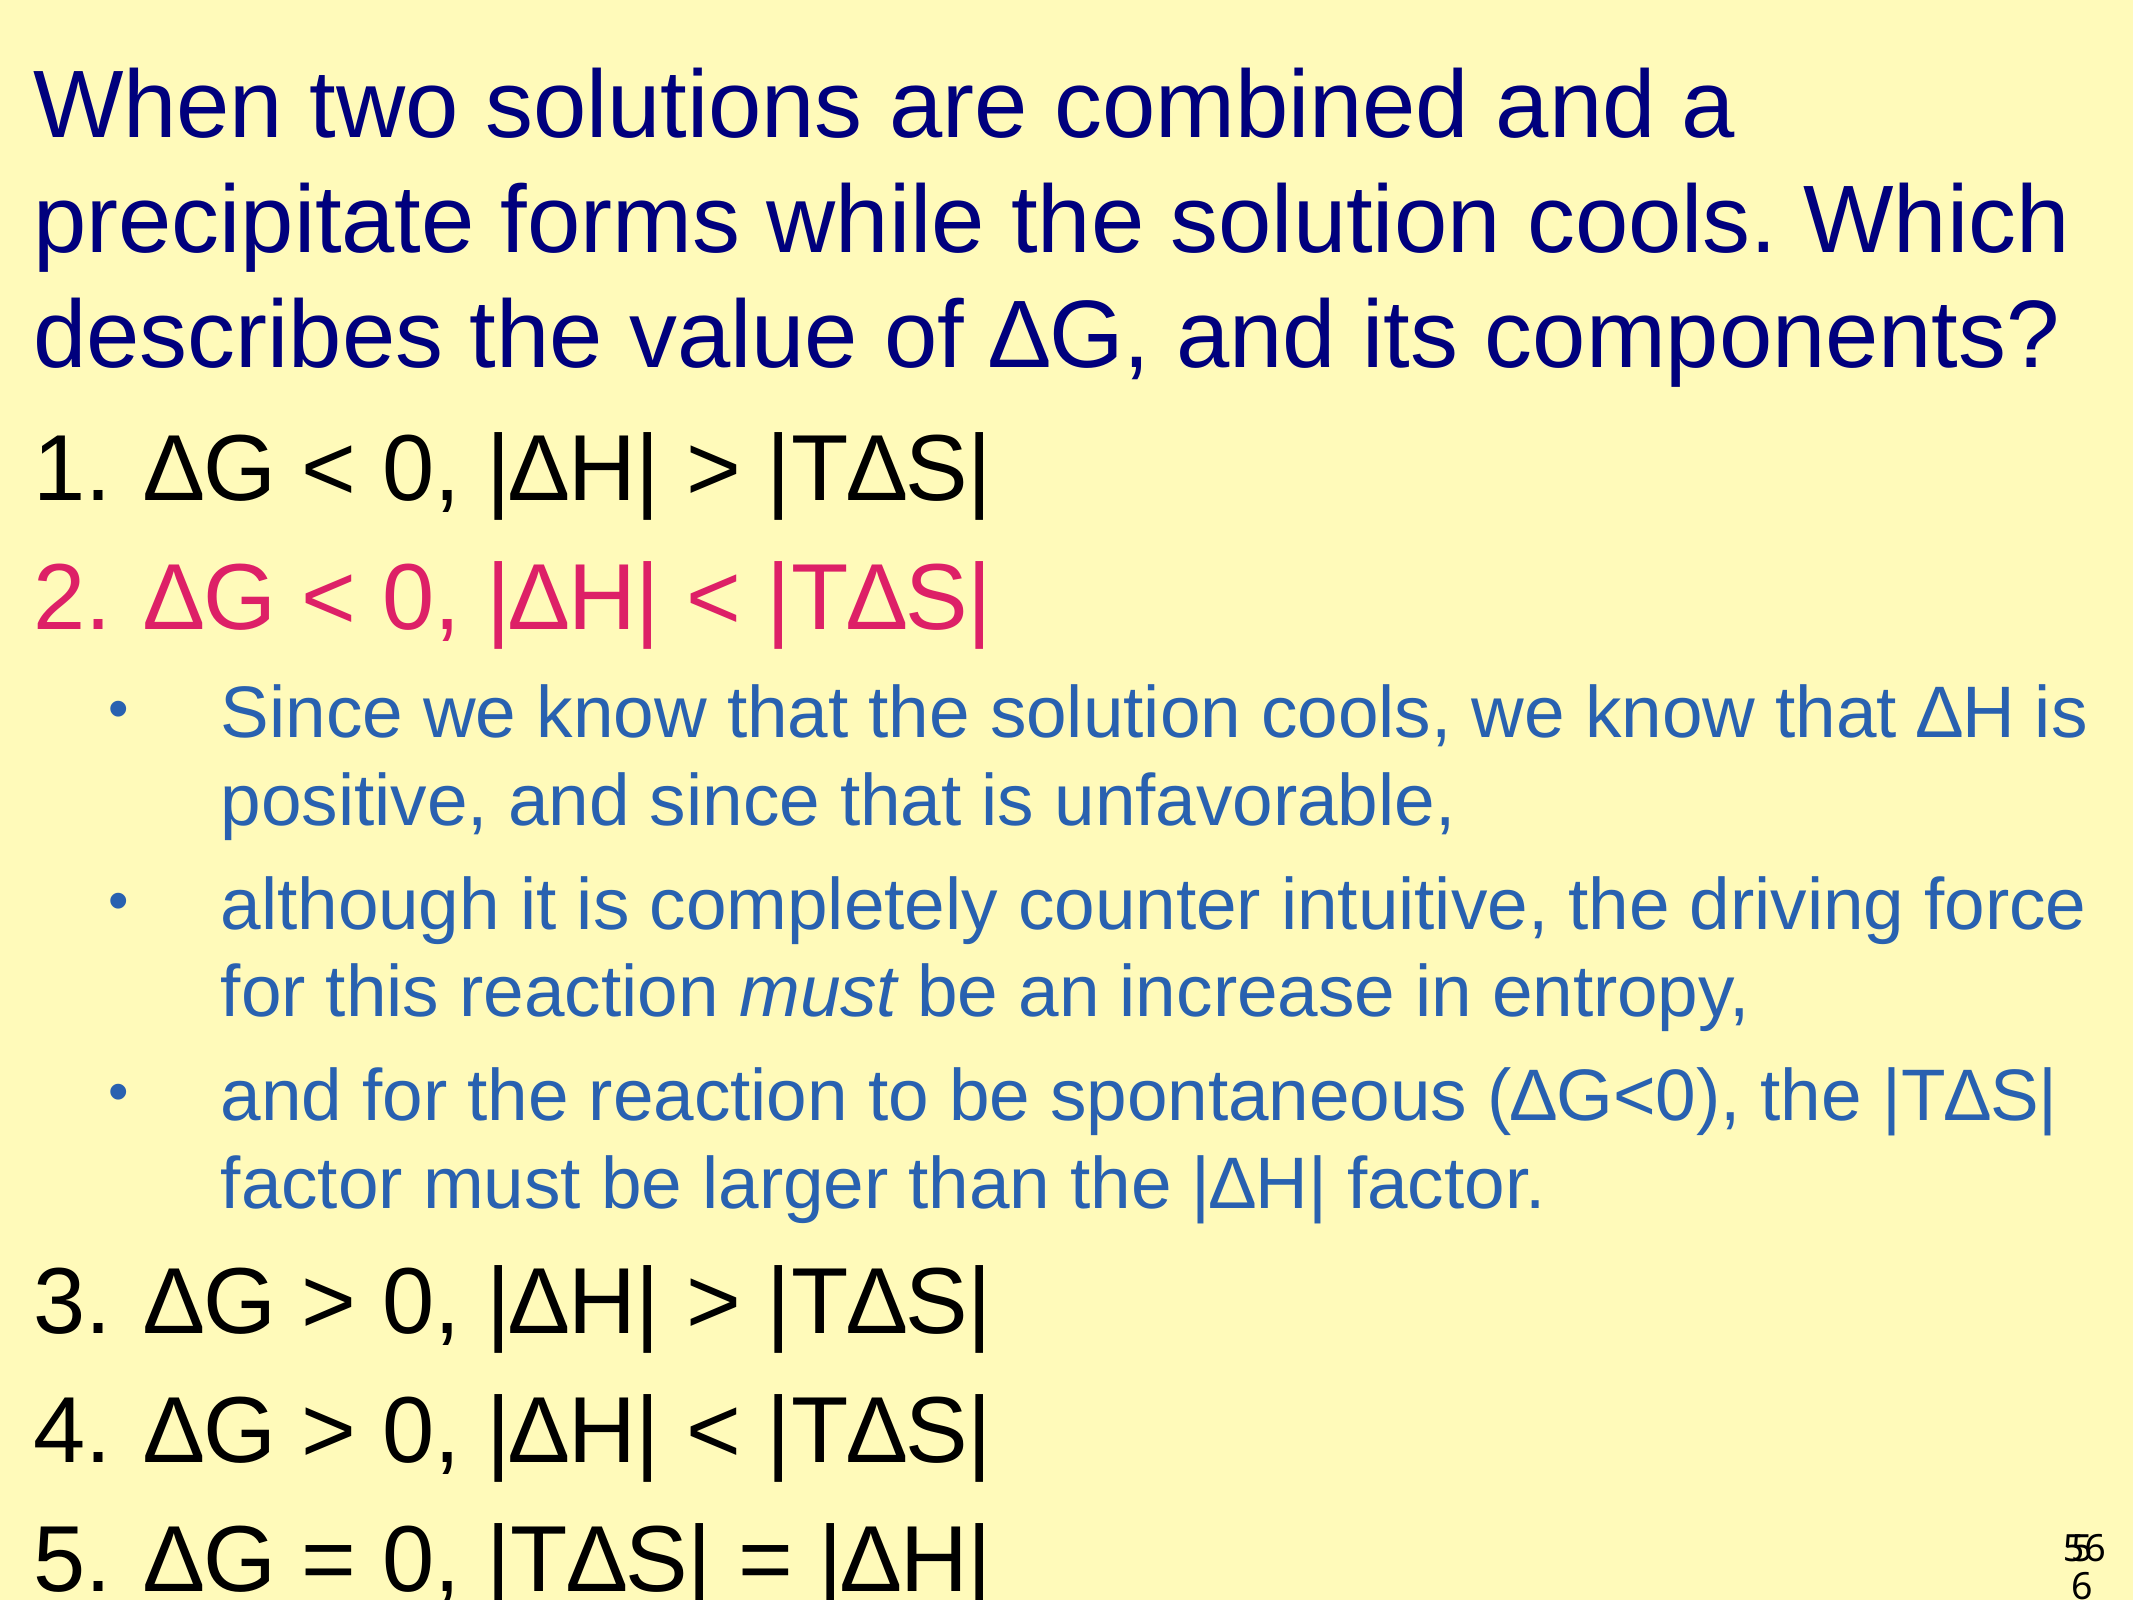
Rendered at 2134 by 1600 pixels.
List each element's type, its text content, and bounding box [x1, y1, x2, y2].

title When two solutions are combined and a precipitate forms while the solution cools. Which describes the value of ∆G, and its components? [32, 41, 2116, 405]
list ∆G < 0, |∆H| > |T∆S| ∆G < 0, |∆H| < |T∆S| Since we know that the solution cools, we know that ∆H is positive, and since that is unfavorable, although it is completely counter intuitive, the driving force for this reaction must be an increase in entropy, and for the reaction to be spontaneous (∆G<0), the |T∆S| factor must be larger than the |∆H| factor. ∆G > 0, |∆H| > |T∆S| ∆G > 0, |∆H| < |T∆S| ∆G = 0, |T∆S| = |∆H| [32, 405, 2116, 1578]
text_box 56 [2056, 1516, 2113, 1578]
